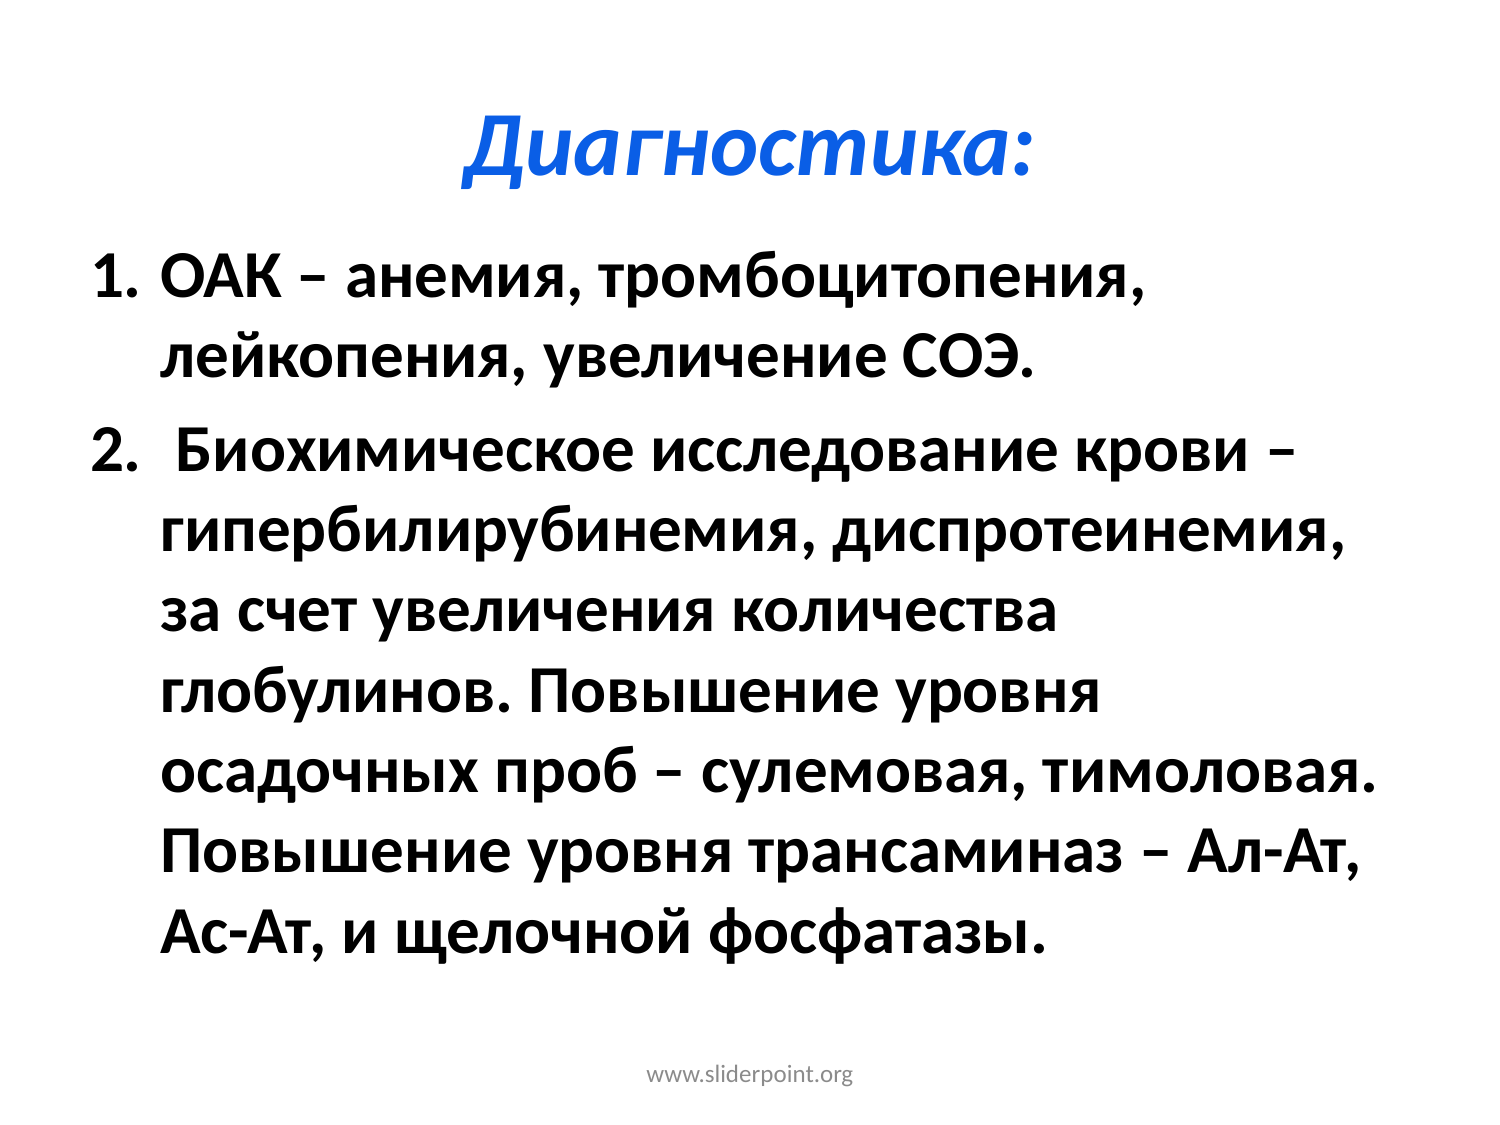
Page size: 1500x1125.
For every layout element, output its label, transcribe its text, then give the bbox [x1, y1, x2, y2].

list ОАК – анемия, тромбоцитопения, лейкопения, увеличение СОЭ. Биохимическое исследование крови – гипербилирубинемия, диспротеинемия, за счет увеличения количества глобулинов. Повышение уровня осадочных проб – сулемовая, тимоловая. Повышение уровня трансаминаз – Ал-Ат, Ас-Ат, и щелочной фосфатазы. [74, 222, 1426, 1032]
title Диагностика: [74, 44, 1426, 222]
footer www.sliderpoint.org [512, 1042, 988, 1103]
